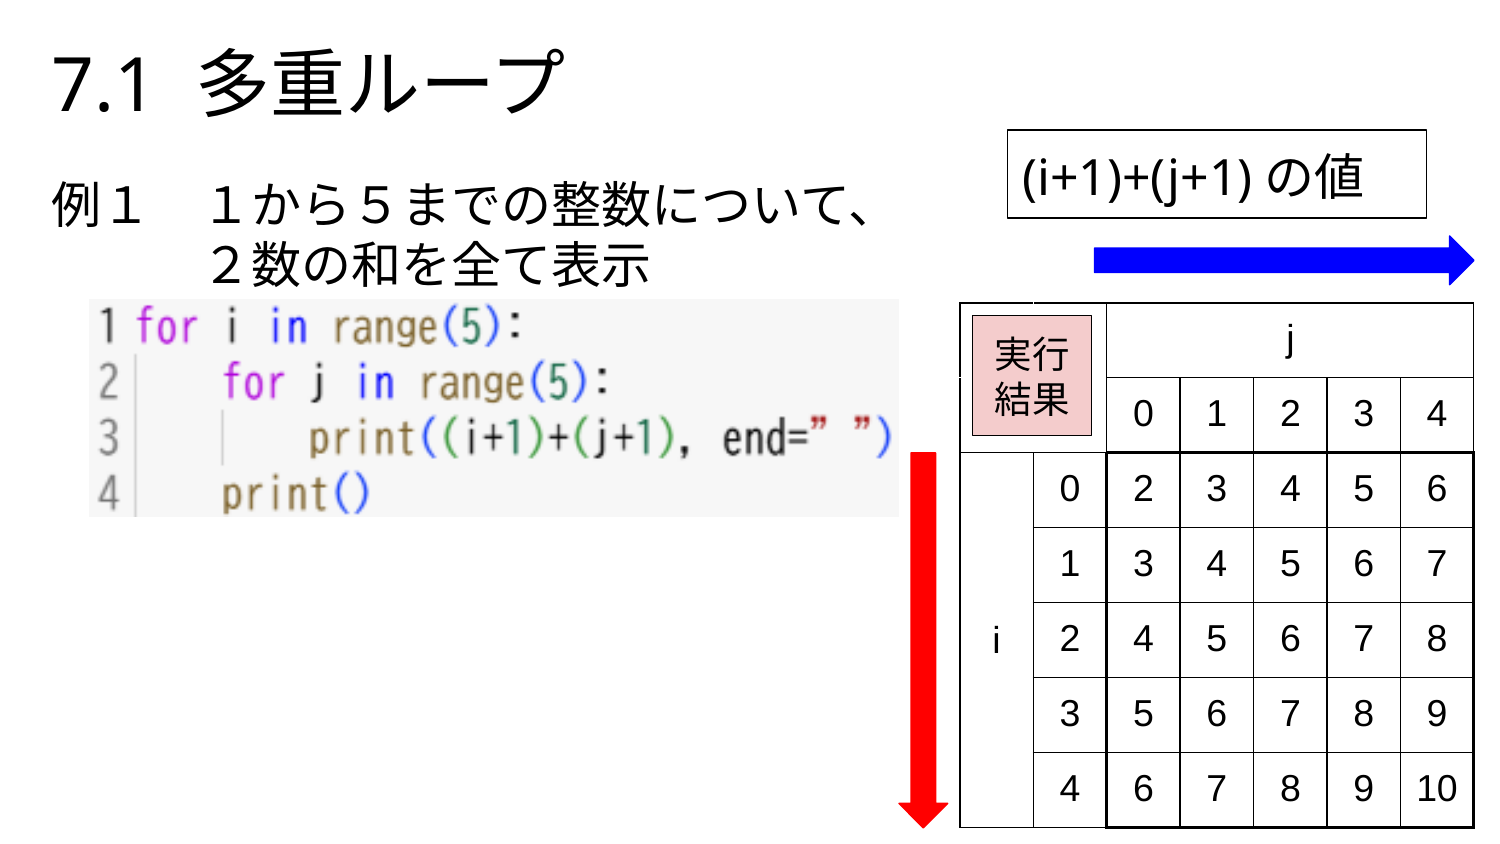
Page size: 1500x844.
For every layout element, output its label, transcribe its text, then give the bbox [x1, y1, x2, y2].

table_cell i [961, 453, 1033, 827]
table_cell 2 [1254, 378, 1326, 451]
table_cell 0 [1034, 453, 1105, 527]
table_cell 4 [1108, 603, 1179, 677]
text_box 実行 結果 [972, 315, 1092, 436]
table_cell 8 [1328, 678, 1400, 752]
text_box 例１ １から５までの整数について、 ２数の和を全て表示 [36, 158, 931, 309]
table_cell 6 [1108, 753, 1179, 826]
table_cell 2 [1034, 603, 1105, 677]
table_cell 2 [1108, 454, 1179, 527]
table_cell 4 [1034, 753, 1105, 827]
table_cell 3 [1108, 528, 1179, 602]
text_box [1094, 236, 1474, 285]
picture [89, 299, 900, 518]
table_cell 3 [1034, 678, 1105, 752]
table_cell 7 [1401, 528, 1472, 602]
table_cell 5 [1254, 528, 1326, 602]
table_cell 3 [1181, 454, 1253, 527]
table_cell 10 [1401, 753, 1472, 826]
table_cell [1034, 378, 1106, 452]
title 7.1 多重ループ [36, 21, 1435, 131]
table_cell 9 [1328, 753, 1400, 826]
table_cell 0 [1107, 378, 1179, 451]
table_cell 5 [1108, 678, 1179, 752]
table_cell 1 [1034, 528, 1105, 602]
table_header [1034, 304, 1106, 377]
table_cell [961, 378, 1033, 452]
table_cell 6 [1181, 678, 1253, 752]
table_cell 3 [1328, 378, 1400, 451]
table_cell 6 [1254, 603, 1326, 677]
table_cell 5 [1328, 454, 1400, 527]
table_header j [1107, 304, 1473, 377]
text_box [899, 452, 948, 828]
text_box (i+1)+(j+1)の値 [1007, 130, 1427, 218]
table_cell 7 [1328, 603, 1400, 677]
table_cell 5 [1181, 603, 1253, 677]
table_cell 6 [1328, 528, 1400, 602]
table_cell 7 [1254, 678, 1326, 752]
table_cell 8 [1254, 753, 1326, 826]
table_cell 4 [1401, 378, 1473, 451]
table_cell 1 [1181, 378, 1253, 451]
table_cell 4 [1254, 454, 1326, 527]
table_header [961, 304, 1033, 377]
table_cell 6 [1401, 454, 1472, 527]
table_cell 8 [1401, 603, 1472, 677]
table_cell 7 [1181, 753, 1253, 826]
table_cell 4 [1181, 528, 1253, 602]
table_cell 9 [1401, 678, 1472, 752]
